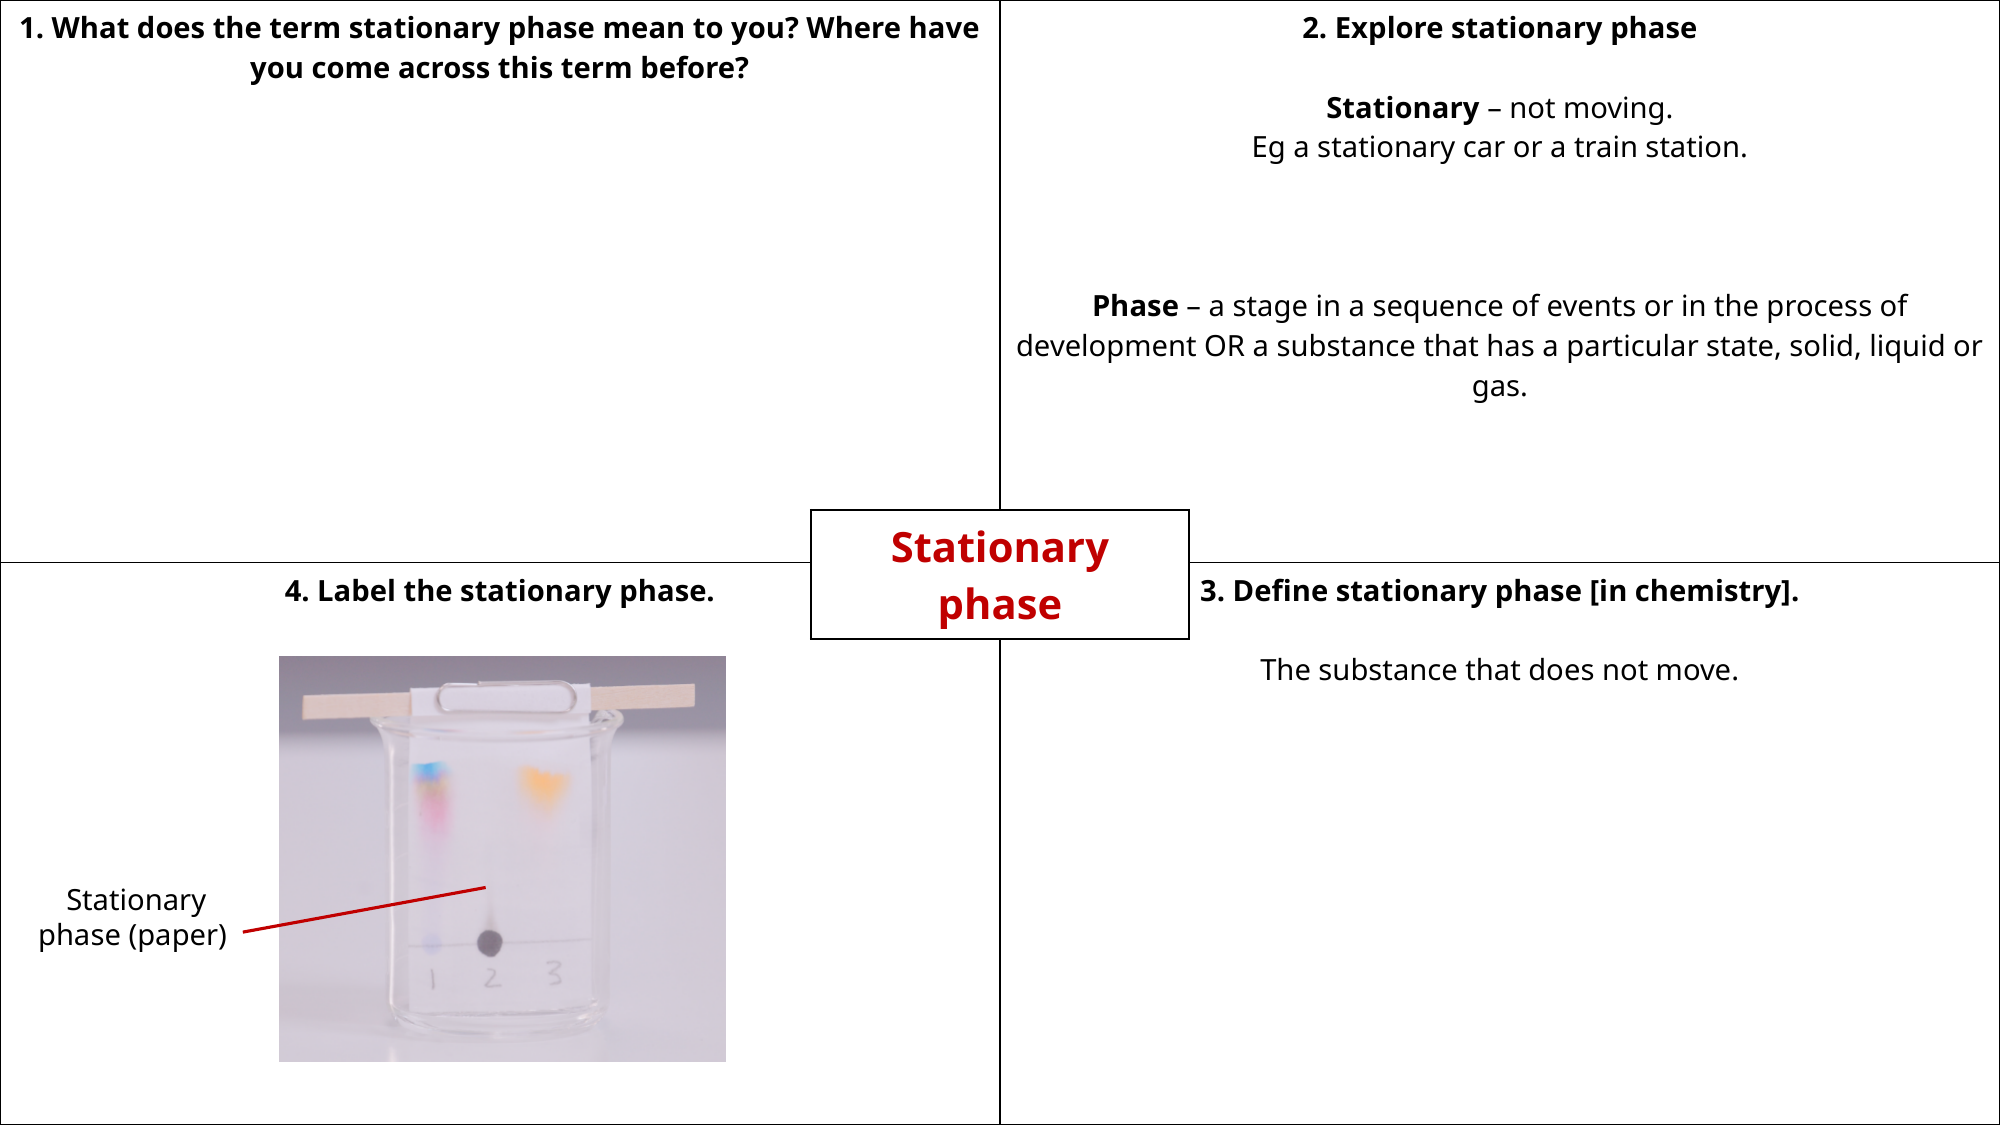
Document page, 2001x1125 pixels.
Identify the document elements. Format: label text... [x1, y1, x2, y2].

table_header 1. What does the term stationary phase mean to you? Where have you come across this term before? [1, 1, 999, 562]
table_header 2. Explore stationary phase Stationary – not moving. Eg a stationary car or a train station. Phase – a stage in a sequence of events or in the process of development OR a substance that has a particular state, solid, liquid or gas. [1001, 1, 1999, 562]
table_cell 4. Label the stationary phase. [1, 563, 999, 1124]
table_cell 3. Define stationary phase [in chemistry]. The substance that does not move. [1001, 563, 1999, 1124]
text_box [16, 656, 726, 1062]
table_header Stationary phase [812, 511, 1188, 638]
